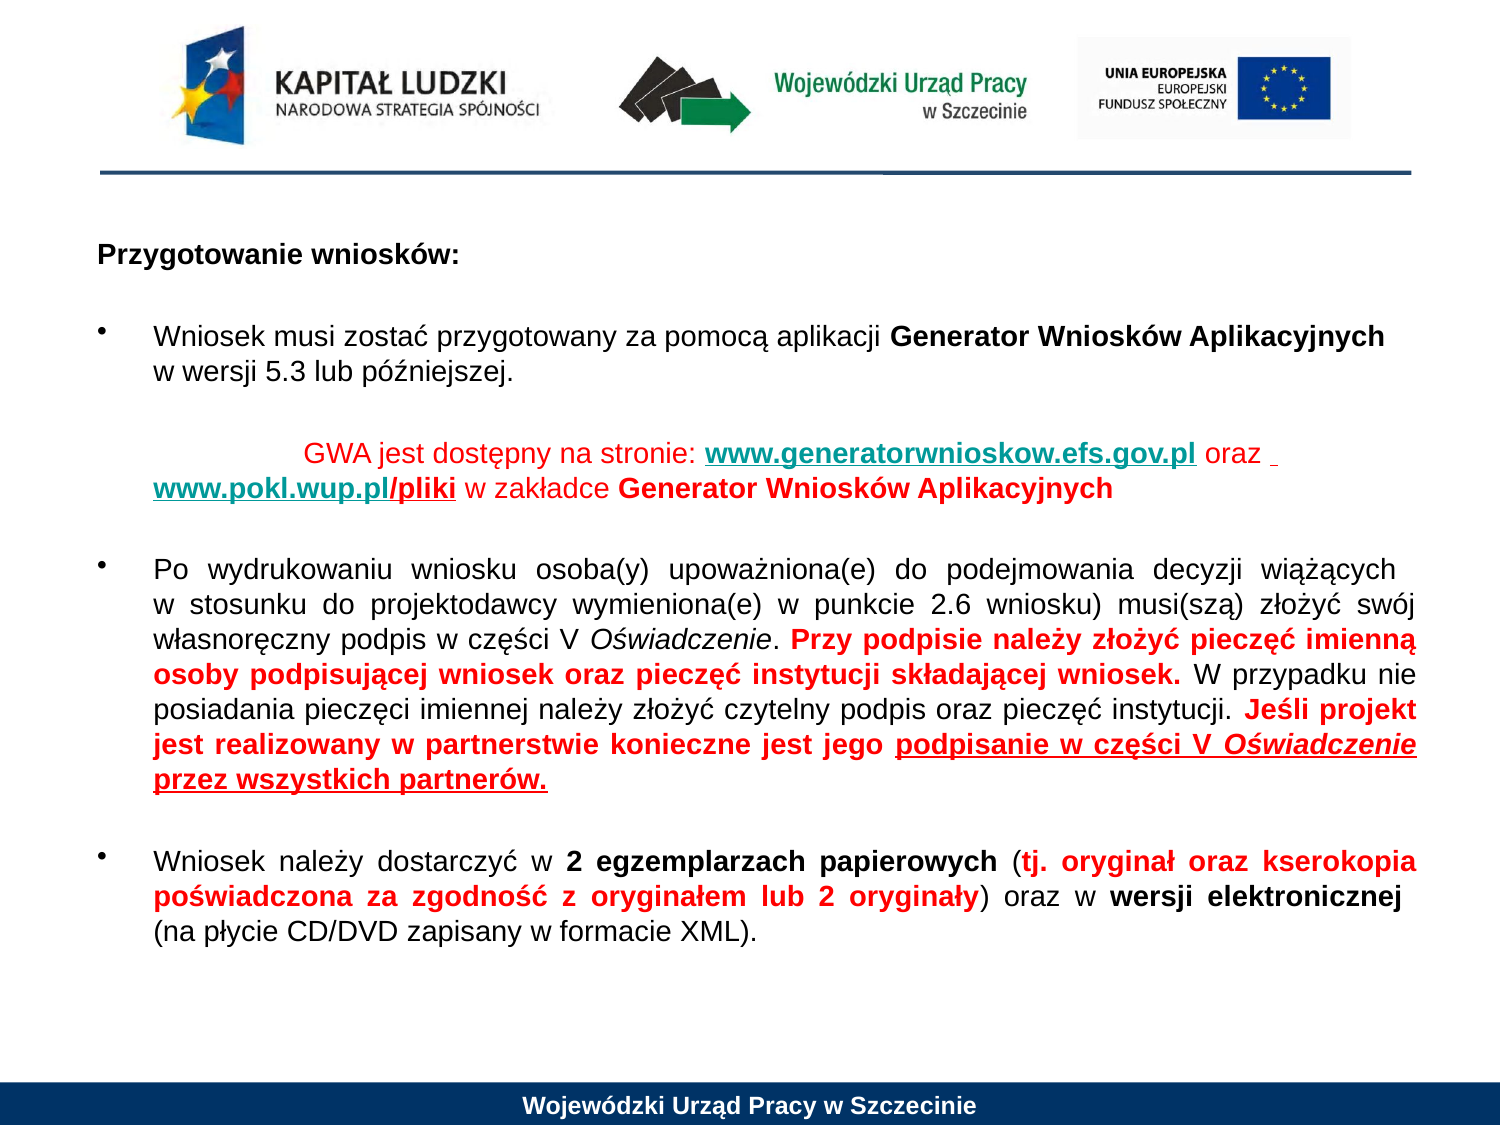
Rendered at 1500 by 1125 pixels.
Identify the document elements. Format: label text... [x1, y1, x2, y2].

list Przygotowanie wniosków: Wniosek musi zostać przygotowany za pomocą aplikacji Generator Wniosków Aplikacyjnych w wersji 5.3 lub późniejszej. GWA jest dostępny na stronie: www.generatorwnioskow.efs.gov.pl oraz www.pokl.wup.pl/pliki w zakładce Generator Wniosków Aplikacyjnych Po wydrukowaniu wniosku osoba(y) upoważniona(e) do podejmowania decyzji wiążących w stosunku do projektodawcy wymieniona(e) w punkcie 2.6 wniosku) musi(szą) złożyć swój własnoręczny podpis w części V Oświadczenie. Przy podpisie należy złożyć pieczęć imienną osoby podpisującej wniosek oraz pieczęć instytucji składającej wniosek. W przypadku nie posiadania pieczęci imiennej należy złożyć czytelny podpis oraz pieczęć instytucji. Jeśli projekt jest realizowany w partnerstwie konieczne jest jego podpisanie w części V Oświadczenie przez wszystkich partnerów. Wniosek należy dostarczyć w 2 egzemplarzach papierowych (tj. oryginał oraz kserokopia poświadczona za zgodność z oryginałem lub 2 oryginały) oraz w wersji elektronicznej (na płycie CD/DVD zapisany w formacie XML). [81, 187, 1433, 1020]
picture [159, 24, 1353, 149]
